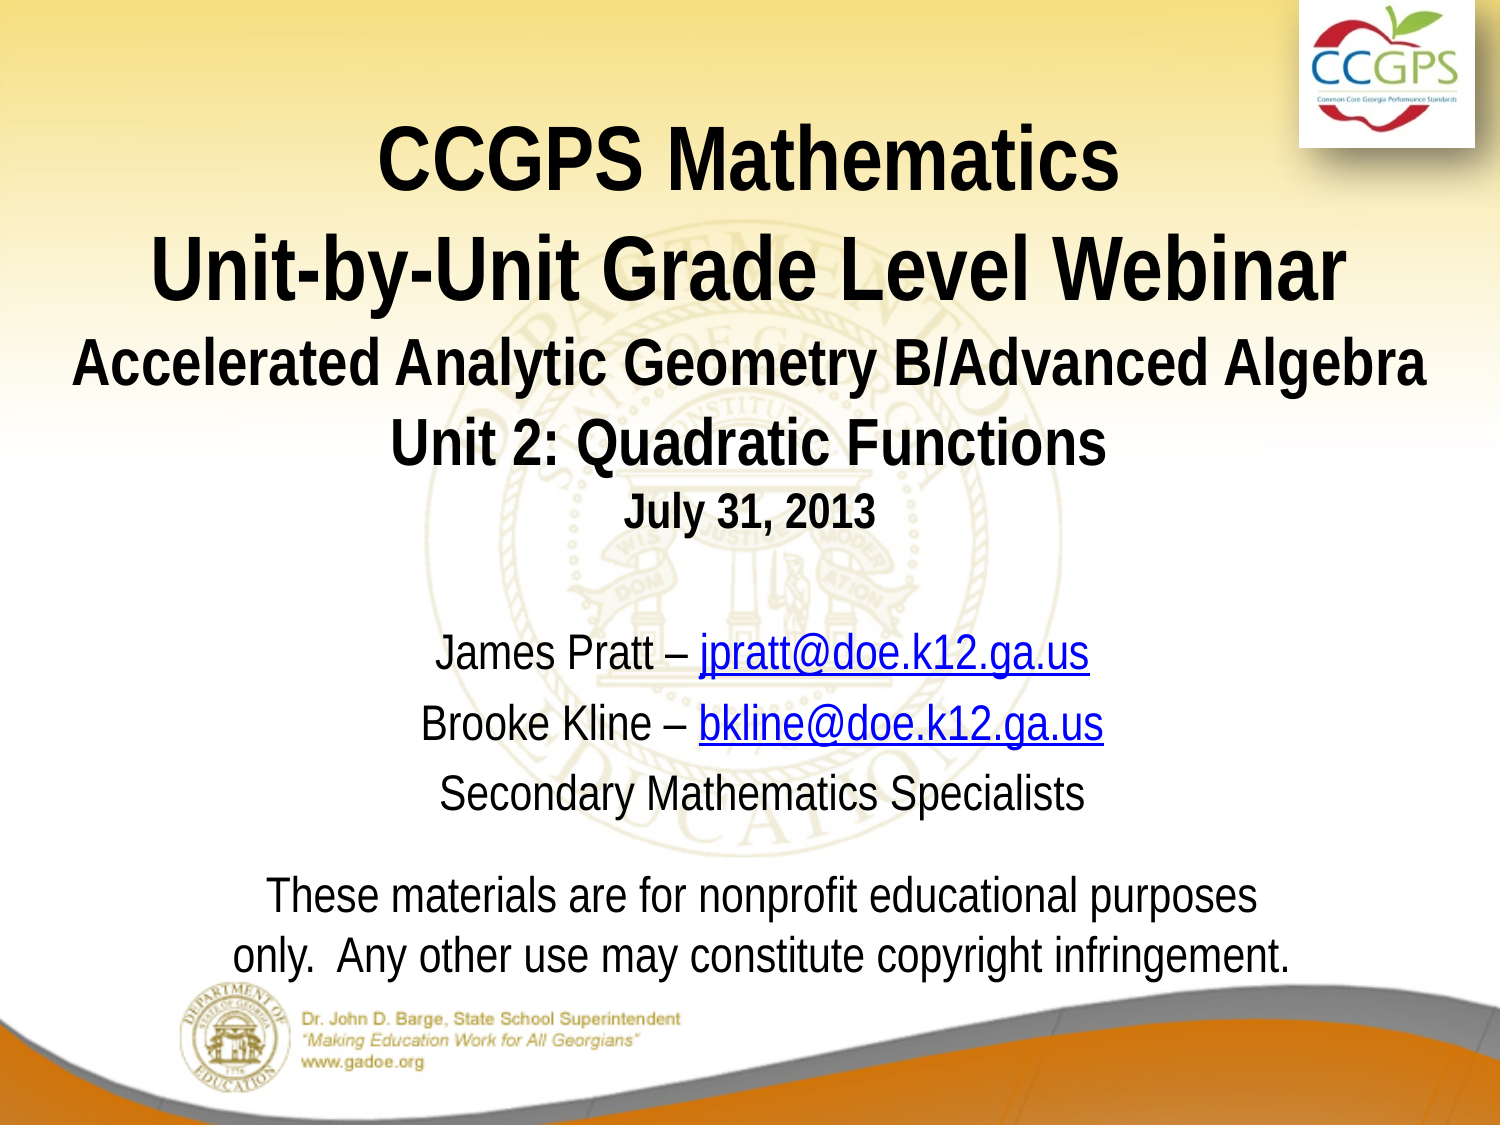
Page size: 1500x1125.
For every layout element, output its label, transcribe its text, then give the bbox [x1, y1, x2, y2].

picture [0, 0, 1500, 1125]
subtitle James Pratt – jpratt@doe.k12.ga.us Brooke Kline – bkline@doe.k12.ga.us Secondary Mathematics Specialists These materials are for nonprofit educational purposes only. Any other use may constitute copyright infringement. [212, 612, 1313, 1038]
title CCGPS Mathematics Unit-by-Unit Grade Level Webinar Accelerated Analytic Geometry B/Advanced Algebra Unit 2: Quadratic Functions July 31, 2013 [24, 24, 1476, 613]
